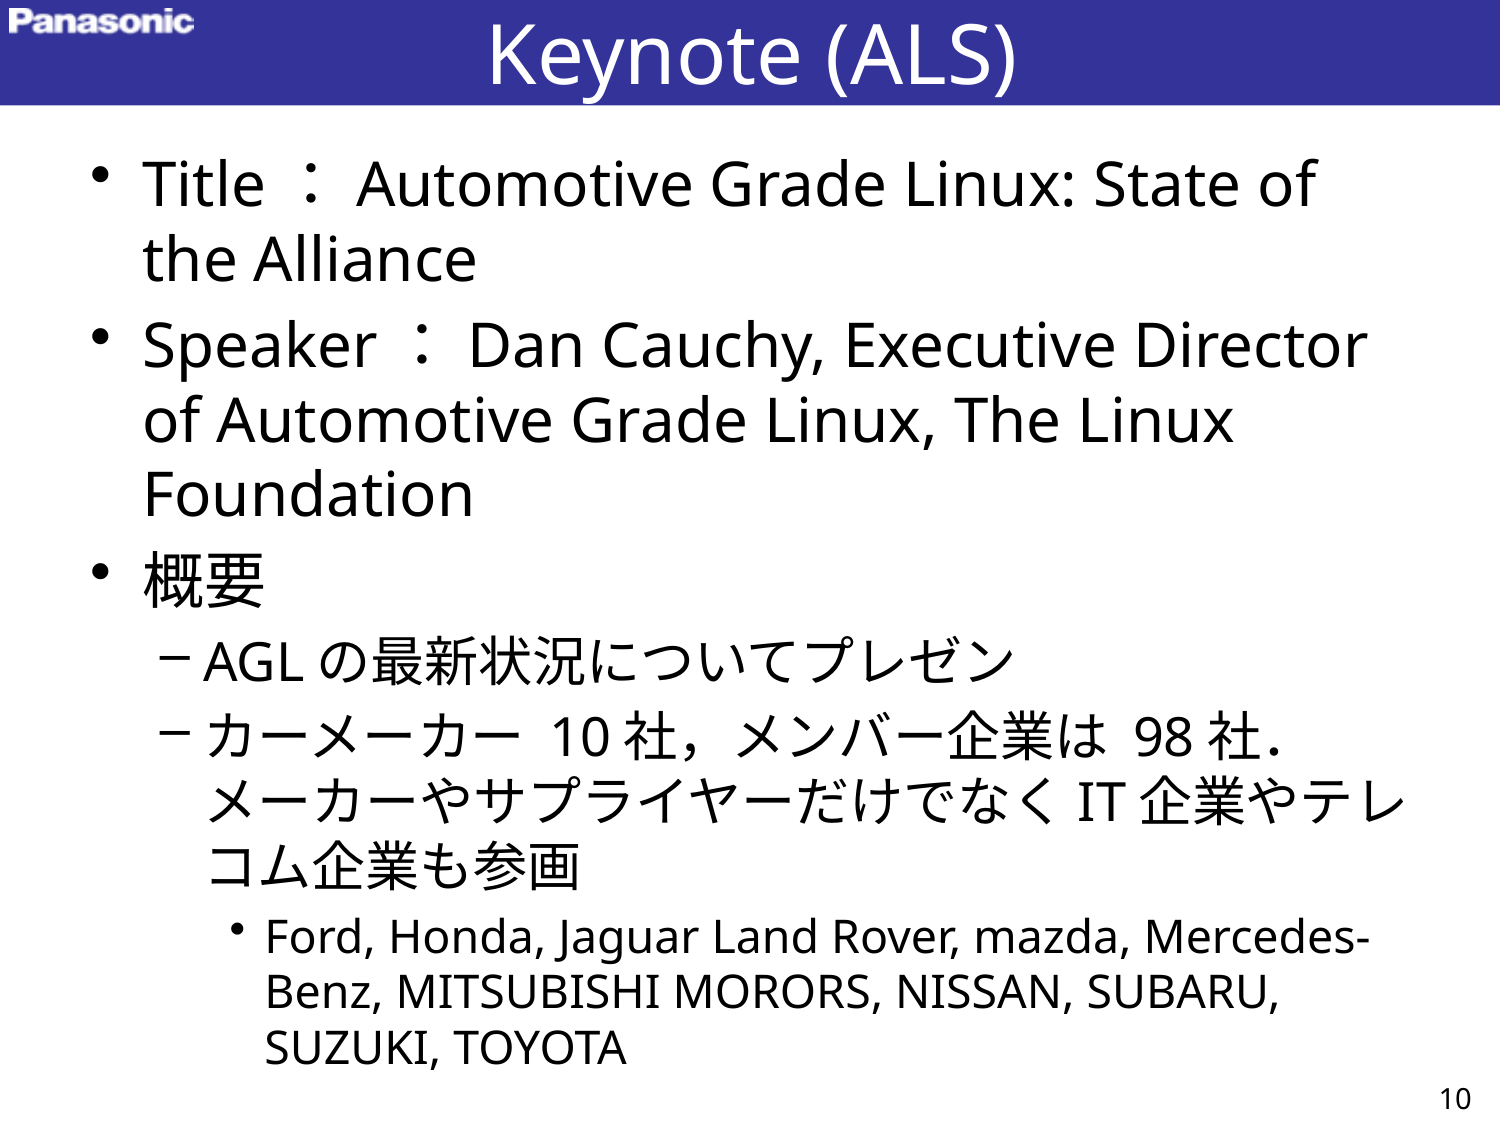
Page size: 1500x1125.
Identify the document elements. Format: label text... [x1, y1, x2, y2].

title Keynote (ALS) [76, 0, 1427, 102]
slide_number 10 [1136, 1072, 1487, 1122]
picture [9, 8, 76, 37]
list Title：Automotive Grade Linux: State of the Alliance Speaker：Dan Cauchy, Executive Director of Automotive Grade Linux, The Linux Foundation 概要 AGLの最新状況についてプレゼン カーメーカー 10社，メンバー企業は 98社．メーカーやサプライヤーだけでなくIT企業やテレコム企業も参画 Ford, Honda, Jaguar Land Rover, mazda, Mercedes-Benz, MITSUBISHI MORORS, NISSAN, SUBARU, SUZUKI, TOYOTA [75, 137, 1425, 1083]
